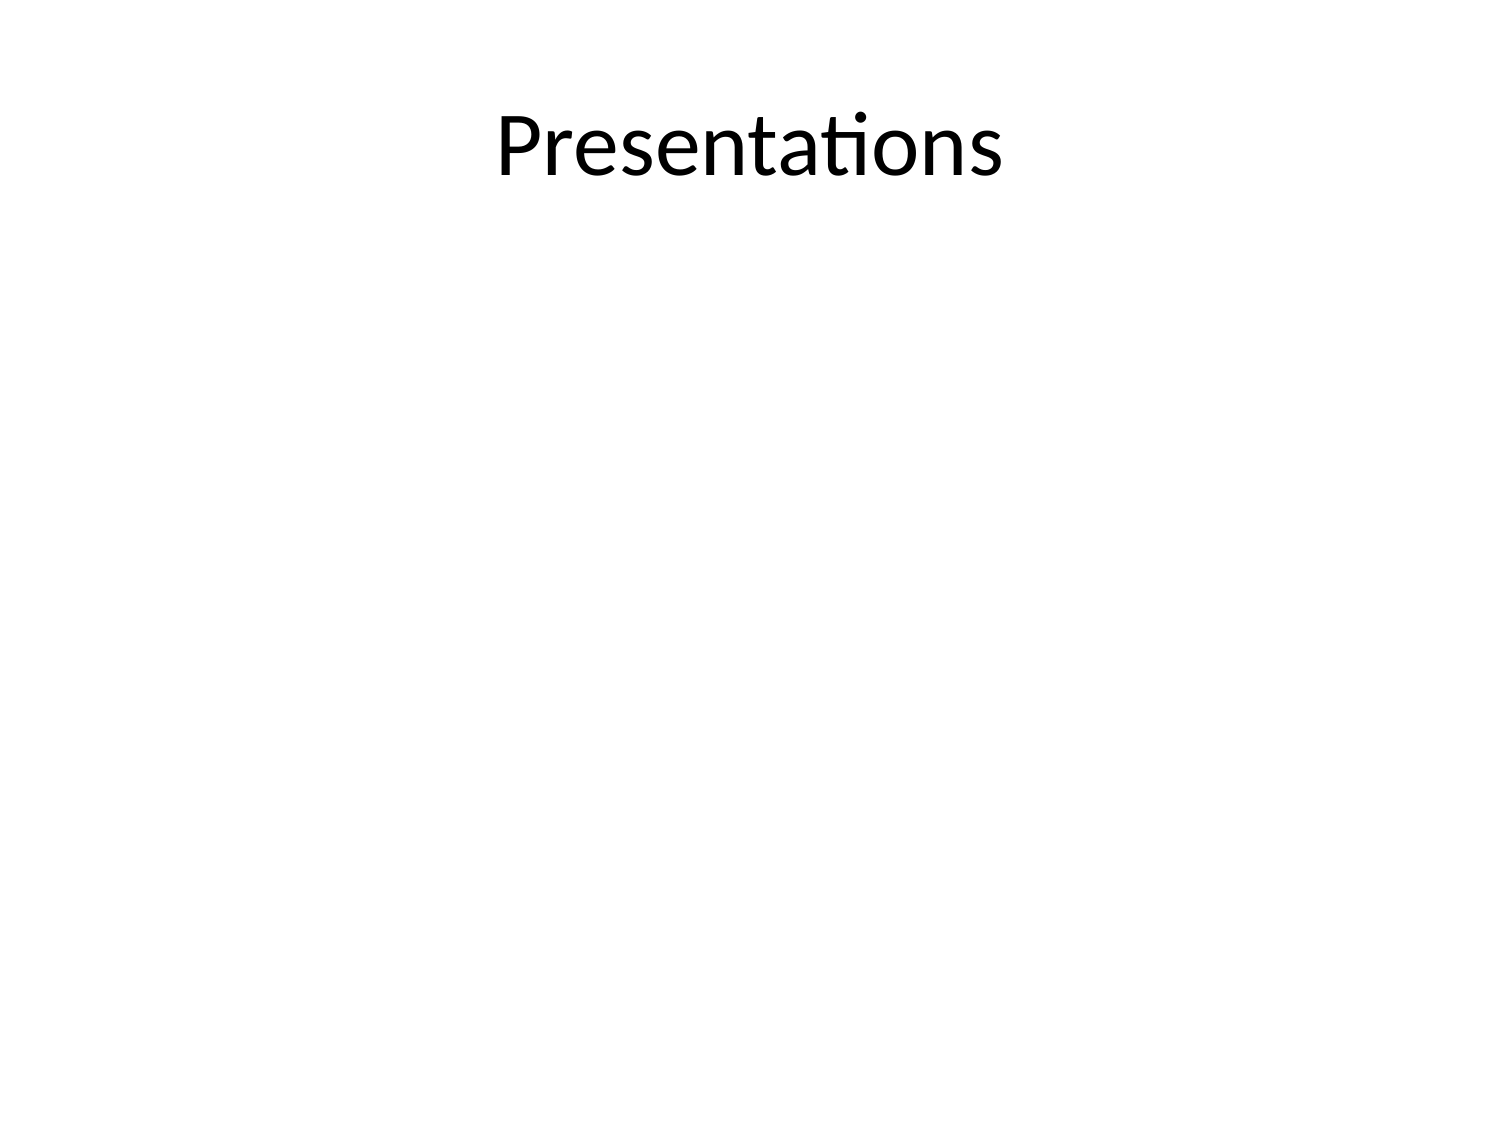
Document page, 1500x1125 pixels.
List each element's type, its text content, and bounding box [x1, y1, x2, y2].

title Presentations [75, 45, 1425, 233]
